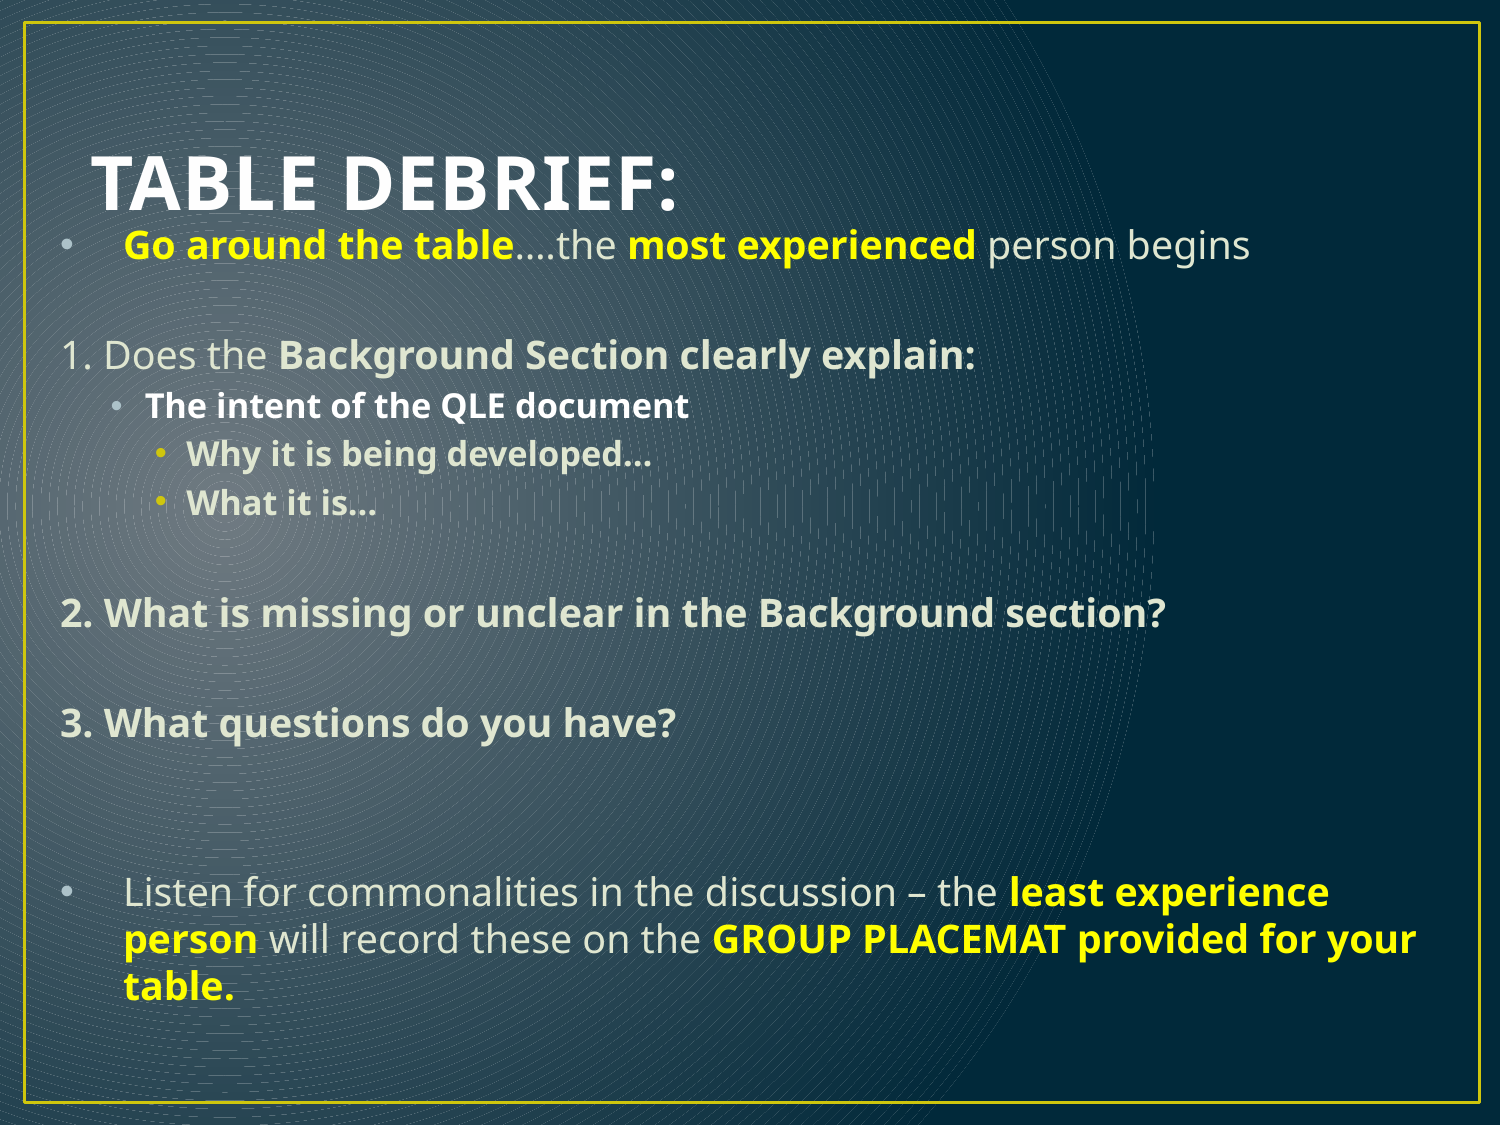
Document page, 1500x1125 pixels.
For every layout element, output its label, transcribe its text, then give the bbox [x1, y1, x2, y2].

title TABLE DEBRIEF: [75, 45, 1425, 213]
list Go around the table….the most experienced person begins 1. Does the Background Section clearly explain: The intent of the QLE document Why it is being developed… What it is… 2. What is missing or unclear in the Background section? 3. What questions do you have? Listen for commonalities in the discussion – the least experience person will record these on the GROUP PLACEMAT provided for your table. [45, 213, 1455, 1023]
